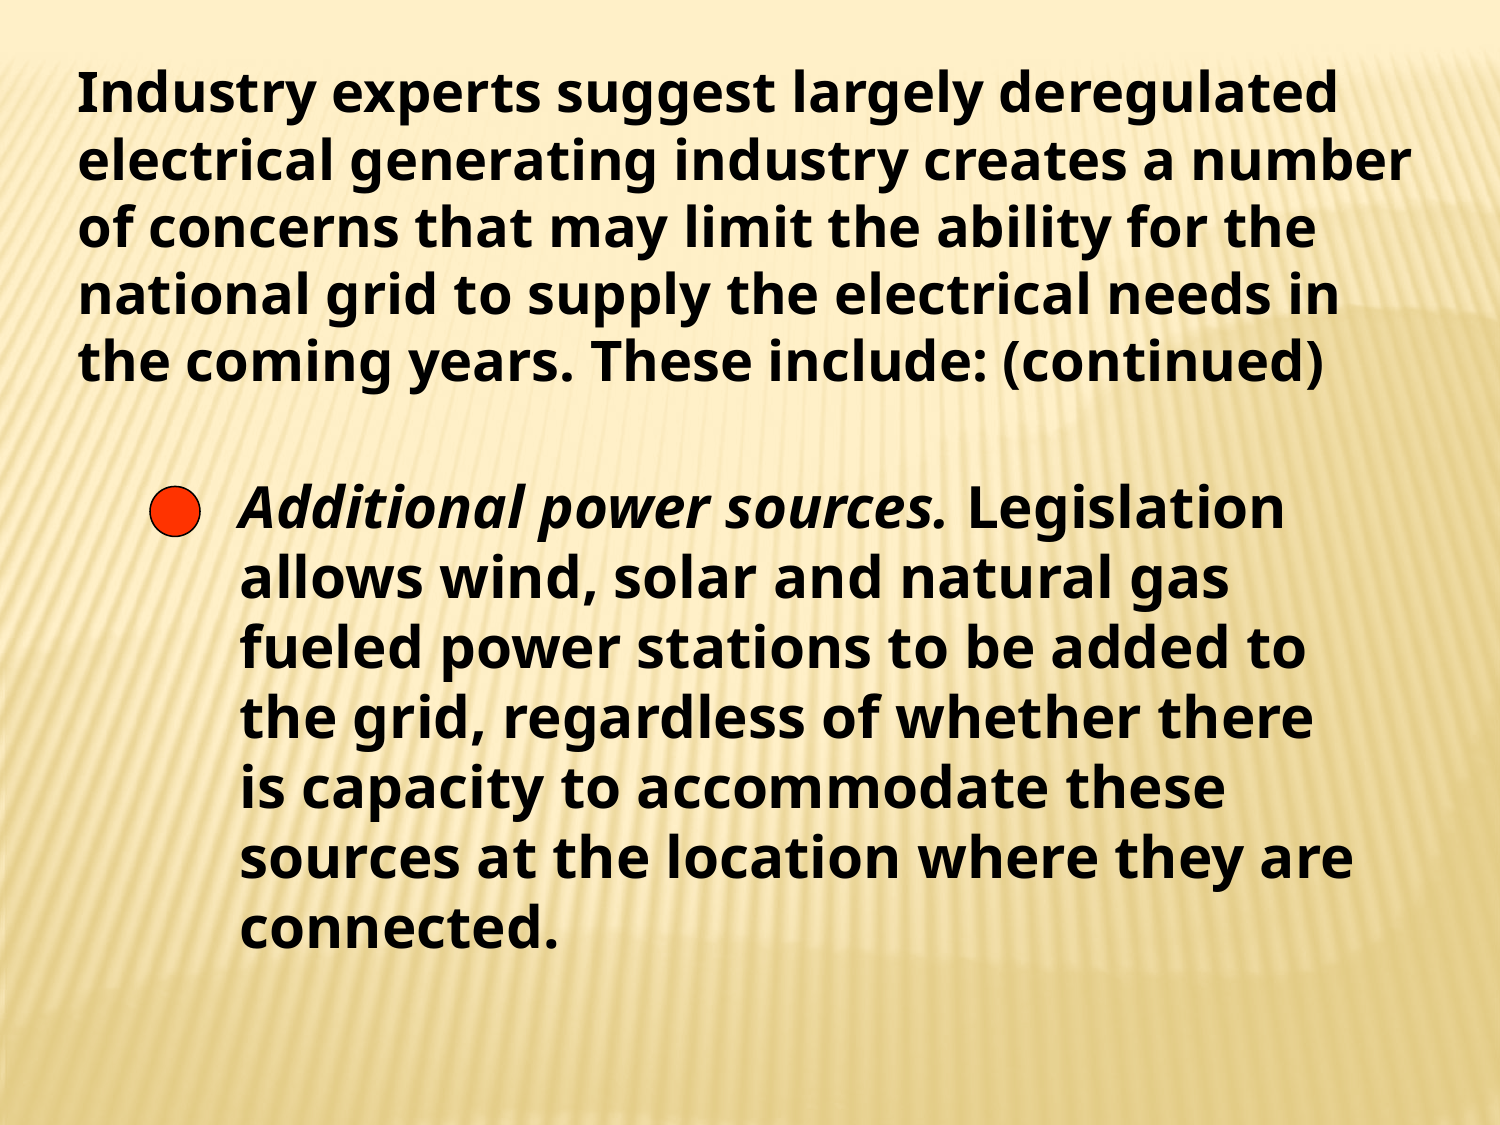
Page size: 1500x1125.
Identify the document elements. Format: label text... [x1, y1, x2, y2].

text_box Additional power sources. Legislation allows wind, solar and natural gas fueled power stations to be added to the grid, regardless of whether there is capacity to accommodate these sources at the location where they are connected. [225, 462, 1388, 968]
text_box Industry experts suggest largely deregulated electrical generating industry creates a number of concerns that may limit the ability for the national grid to supply the electrical needs in the coming years. These include: (continued) [62, 37, 1450, 413]
text_box [150, 486, 201, 537]
